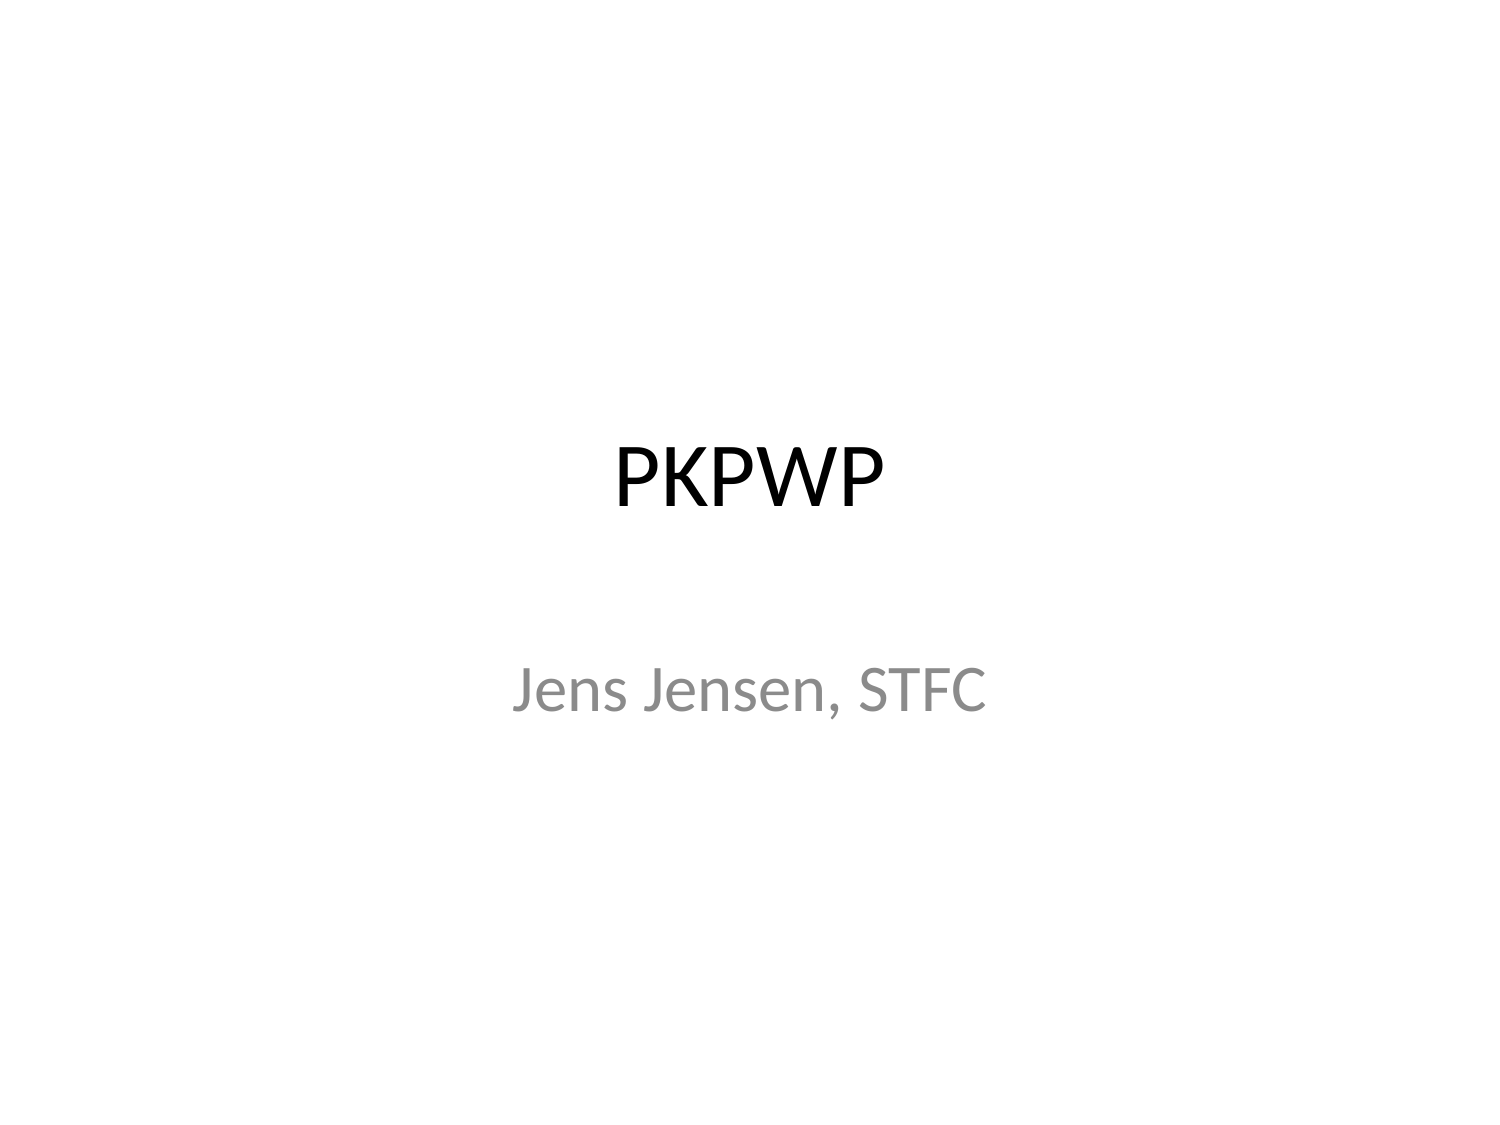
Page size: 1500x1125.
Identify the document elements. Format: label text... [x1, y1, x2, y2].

title PKPWP [112, 349, 1388, 591]
subtitle Jens Jensen, STFC [225, 637, 1275, 925]
